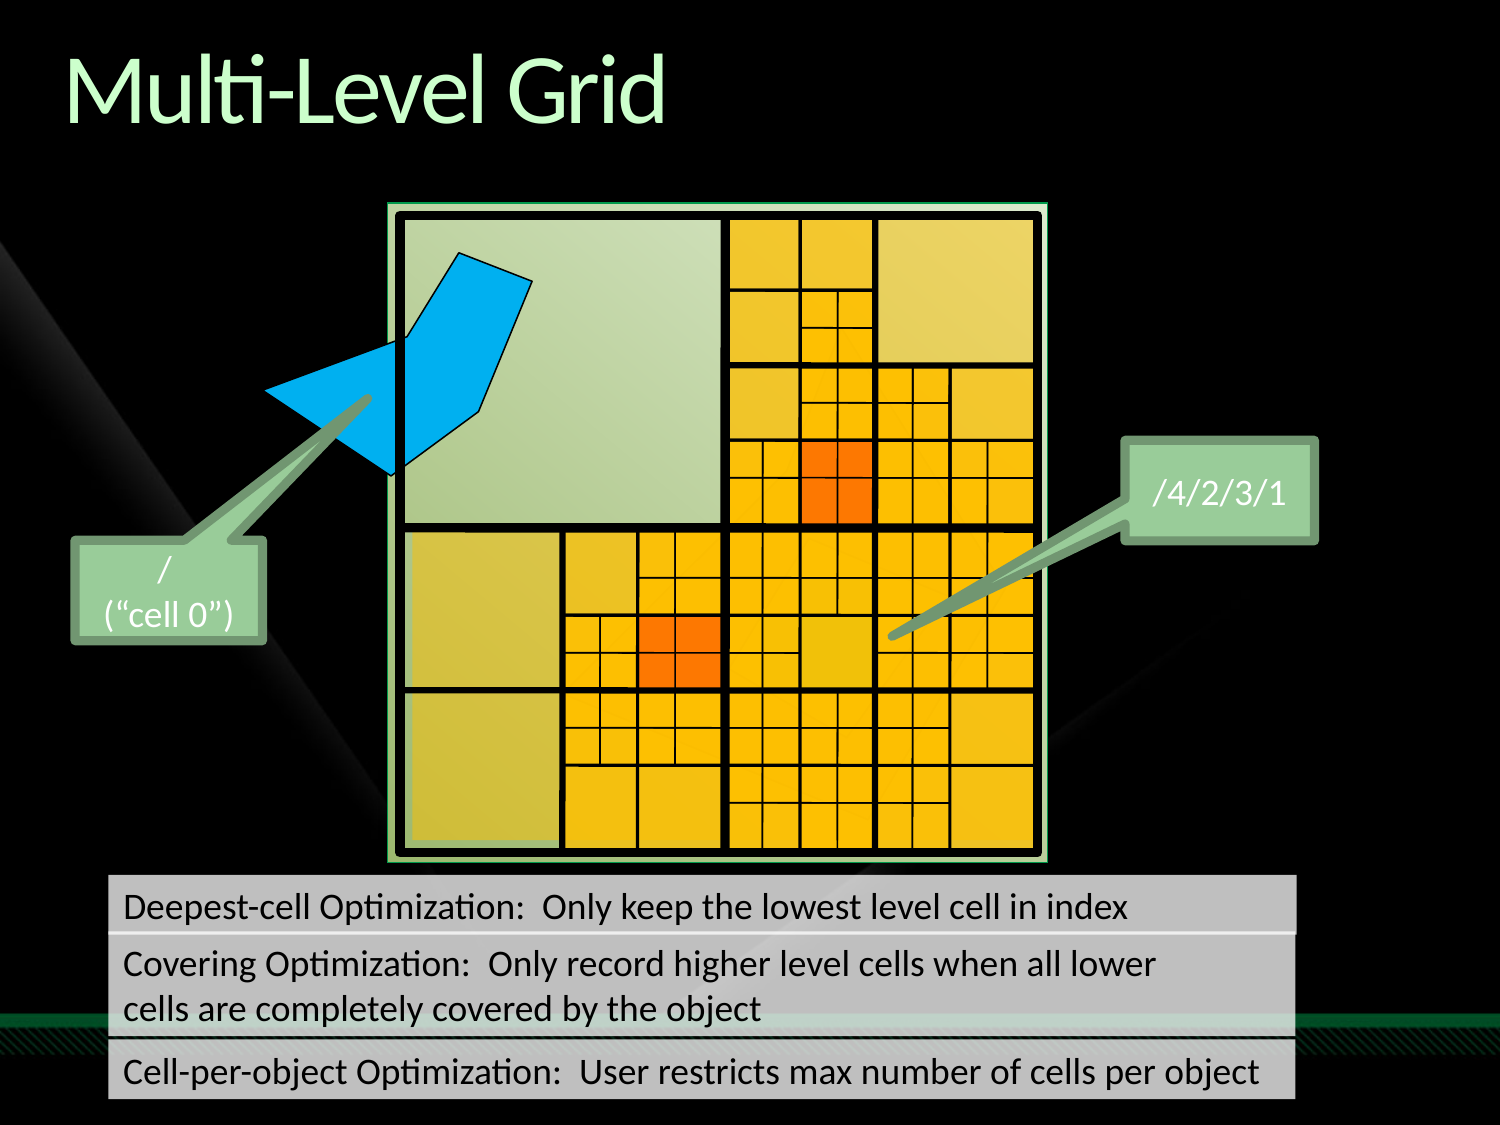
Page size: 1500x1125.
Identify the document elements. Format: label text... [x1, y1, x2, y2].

text_box [1043, 567, 1048, 863]
text_box / (“cell 0”) [70, 393, 373, 646]
text_box Cell-per-object Optimization: User restricts max number of cells per object [108, 1039, 1296, 1100]
text_box [387, 202, 1048, 540]
text_box /4/2/3/1 [1045, 435, 1320, 568]
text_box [562, 700, 1038, 854]
text_box [262, 342, 392, 476]
text_box [387, 474, 396, 863]
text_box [562, 214, 1038, 691]
title Multi-Level Grid [62, 37, 1438, 147]
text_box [399, 215, 561, 854]
picture [0, 0, 1500, 1125]
text_box Covering Optimization: Only record higher level cells when all lower cells are completely covered by the object [108, 931, 1296, 1037]
text_box Deepest-cell Optimization: Only keep the lowest level cell in index [108, 874, 1297, 935]
